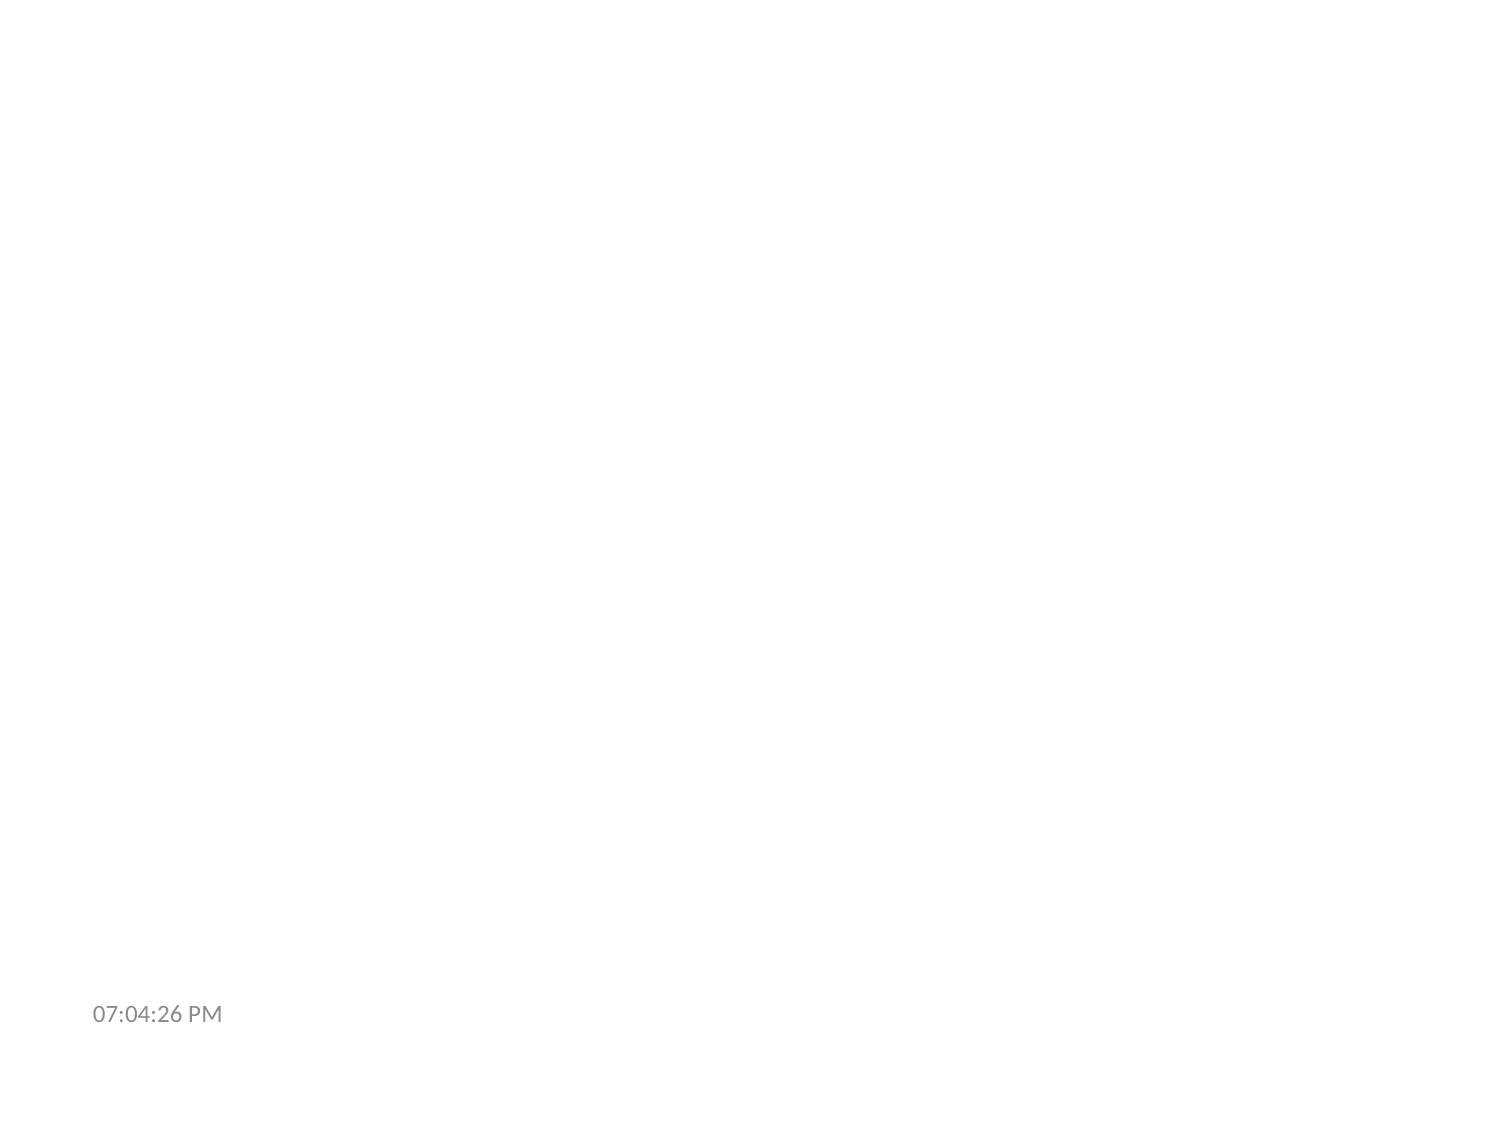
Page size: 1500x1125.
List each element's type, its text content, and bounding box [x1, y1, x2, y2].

text_box 3:35:09 PM [77, 982, 428, 1043]
